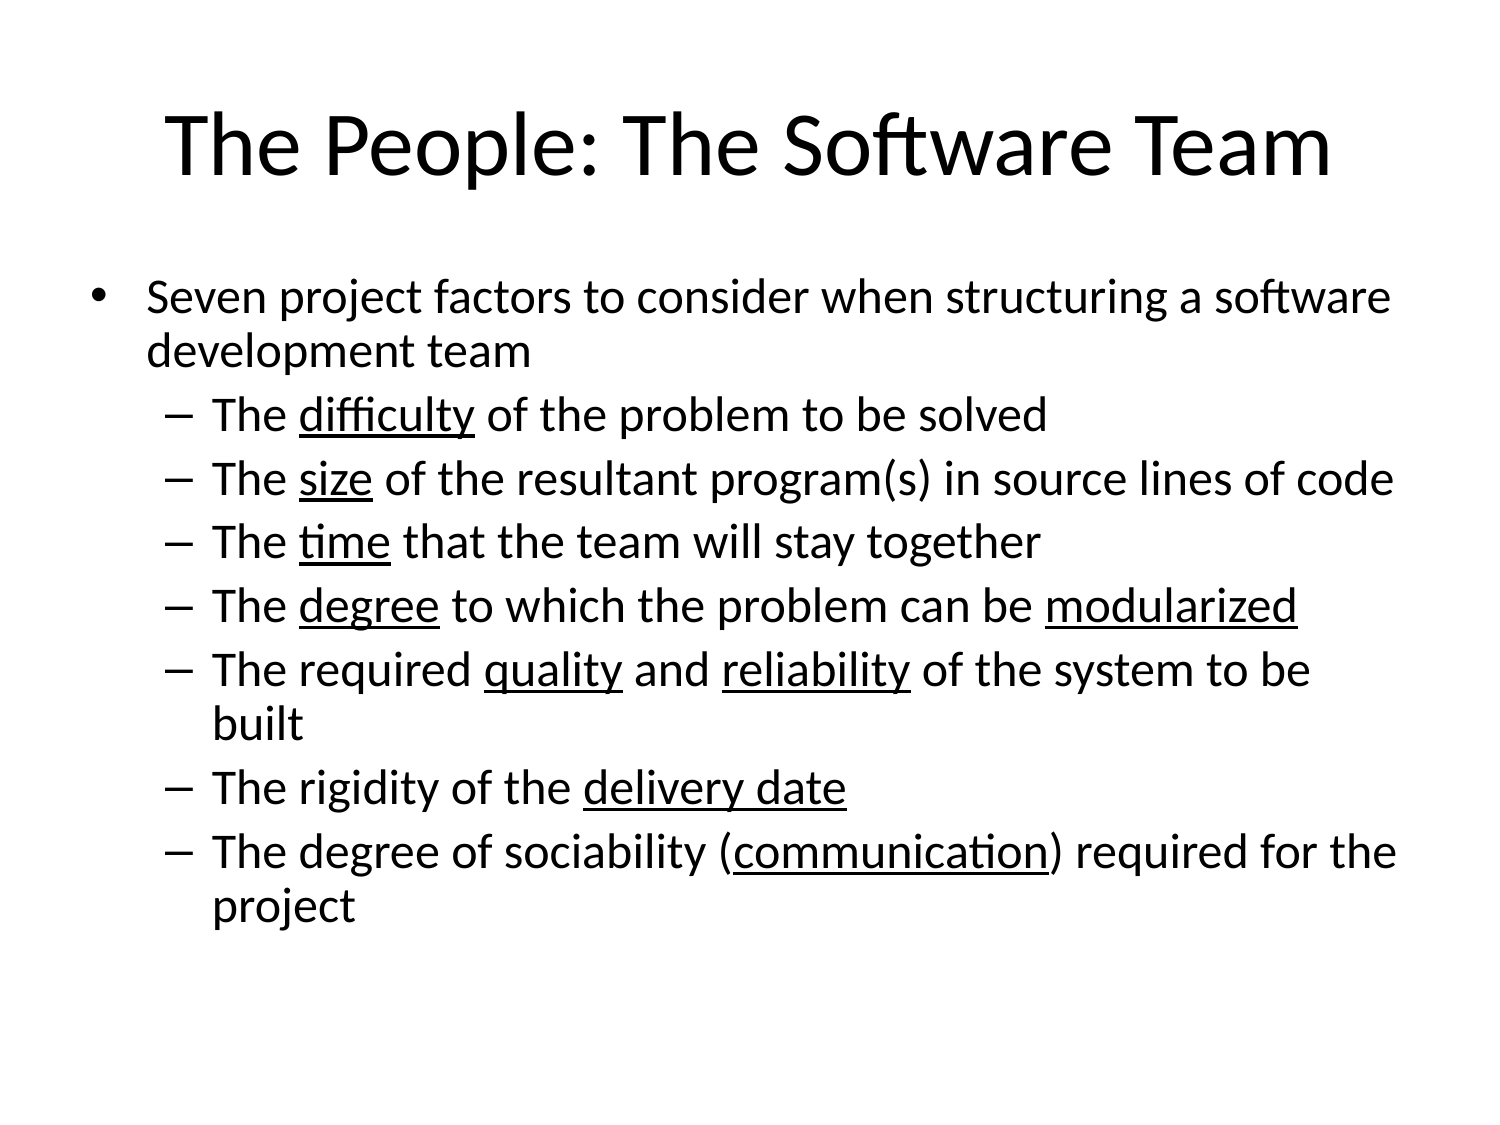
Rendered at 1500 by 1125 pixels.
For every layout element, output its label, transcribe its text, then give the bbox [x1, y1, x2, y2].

title The People: The Software Team [75, 45, 1425, 233]
list Seven project factors to consider when structuring a software development team The difficulty of the problem to be solved The size of the resultant program(s) in source lines of code The time that the team will stay together The degree to which the problem can be modularized The required quality and reliability of the system to be built The rigidity of the delivery date The degree of sociability (communication) required for the project [75, 262, 1425, 1005]
